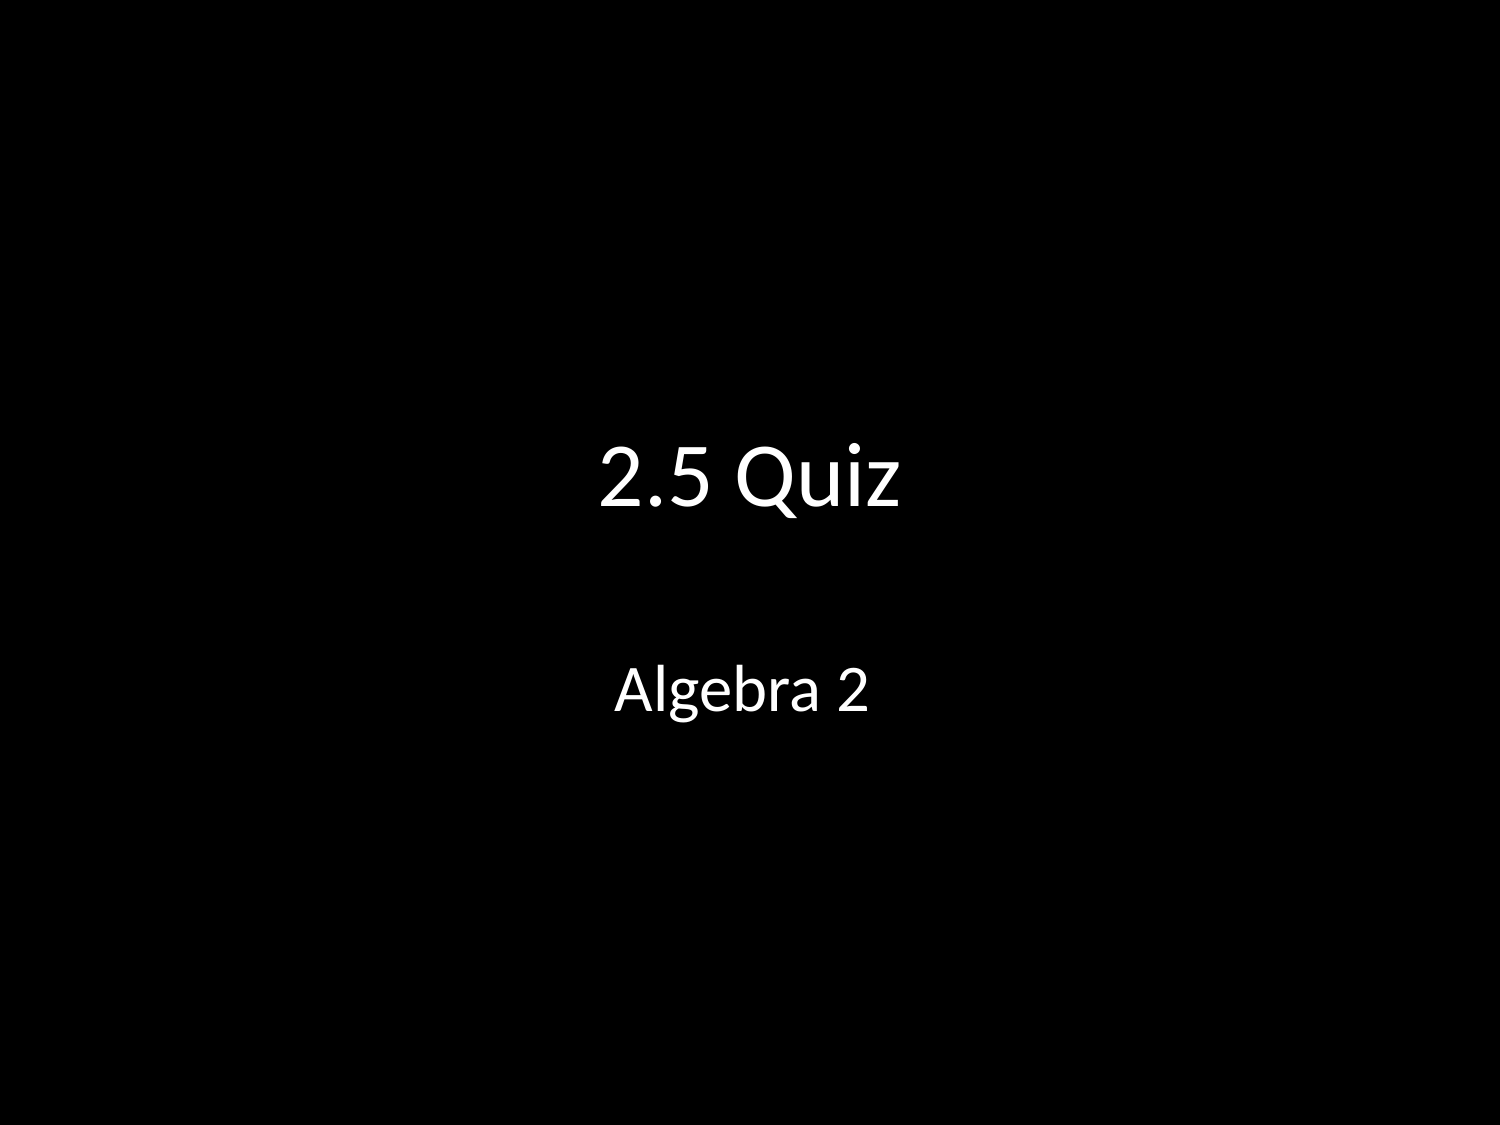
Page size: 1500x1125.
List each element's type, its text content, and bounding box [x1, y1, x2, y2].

subtitle Algebra 2 [225, 637, 1275, 925]
title 2.5 Quiz [112, 349, 1388, 591]
